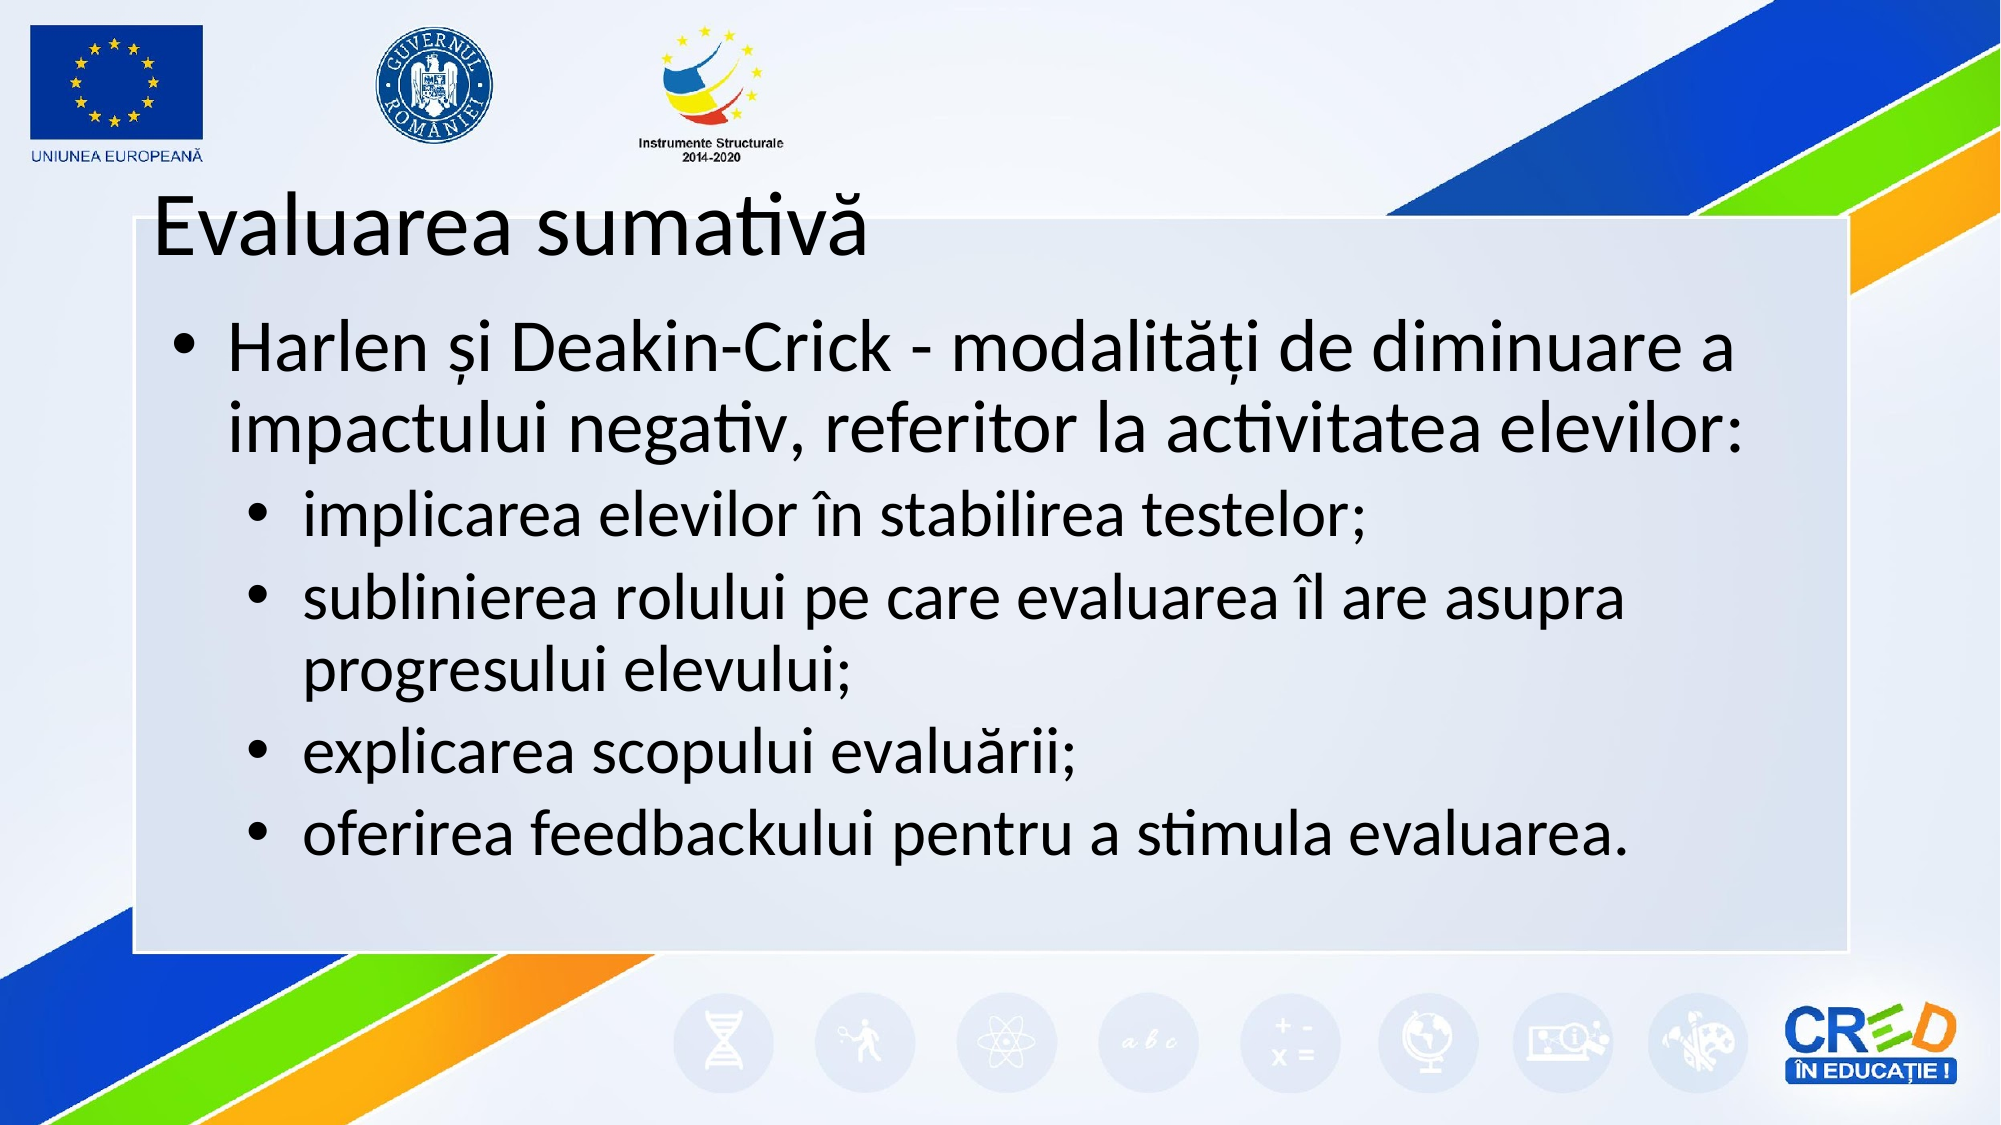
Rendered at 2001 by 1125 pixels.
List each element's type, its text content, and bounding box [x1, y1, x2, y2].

picture [0, 0, 2001, 1125]
title Evaluarea sumativă [137, 174, 1863, 278]
list Harlen și Deakin-Crick - modalități de diminuare a impactului negativ, referitor la activitatea elevilor: implicarea elevilor în stabilirea testelor; sublinierea rolului pe care evaluarea îl are asupra progresului elevului; explicarea scopului evaluării; oferirea feedbackului pentru a stimula evaluarea. [137, 299, 1863, 1014]
